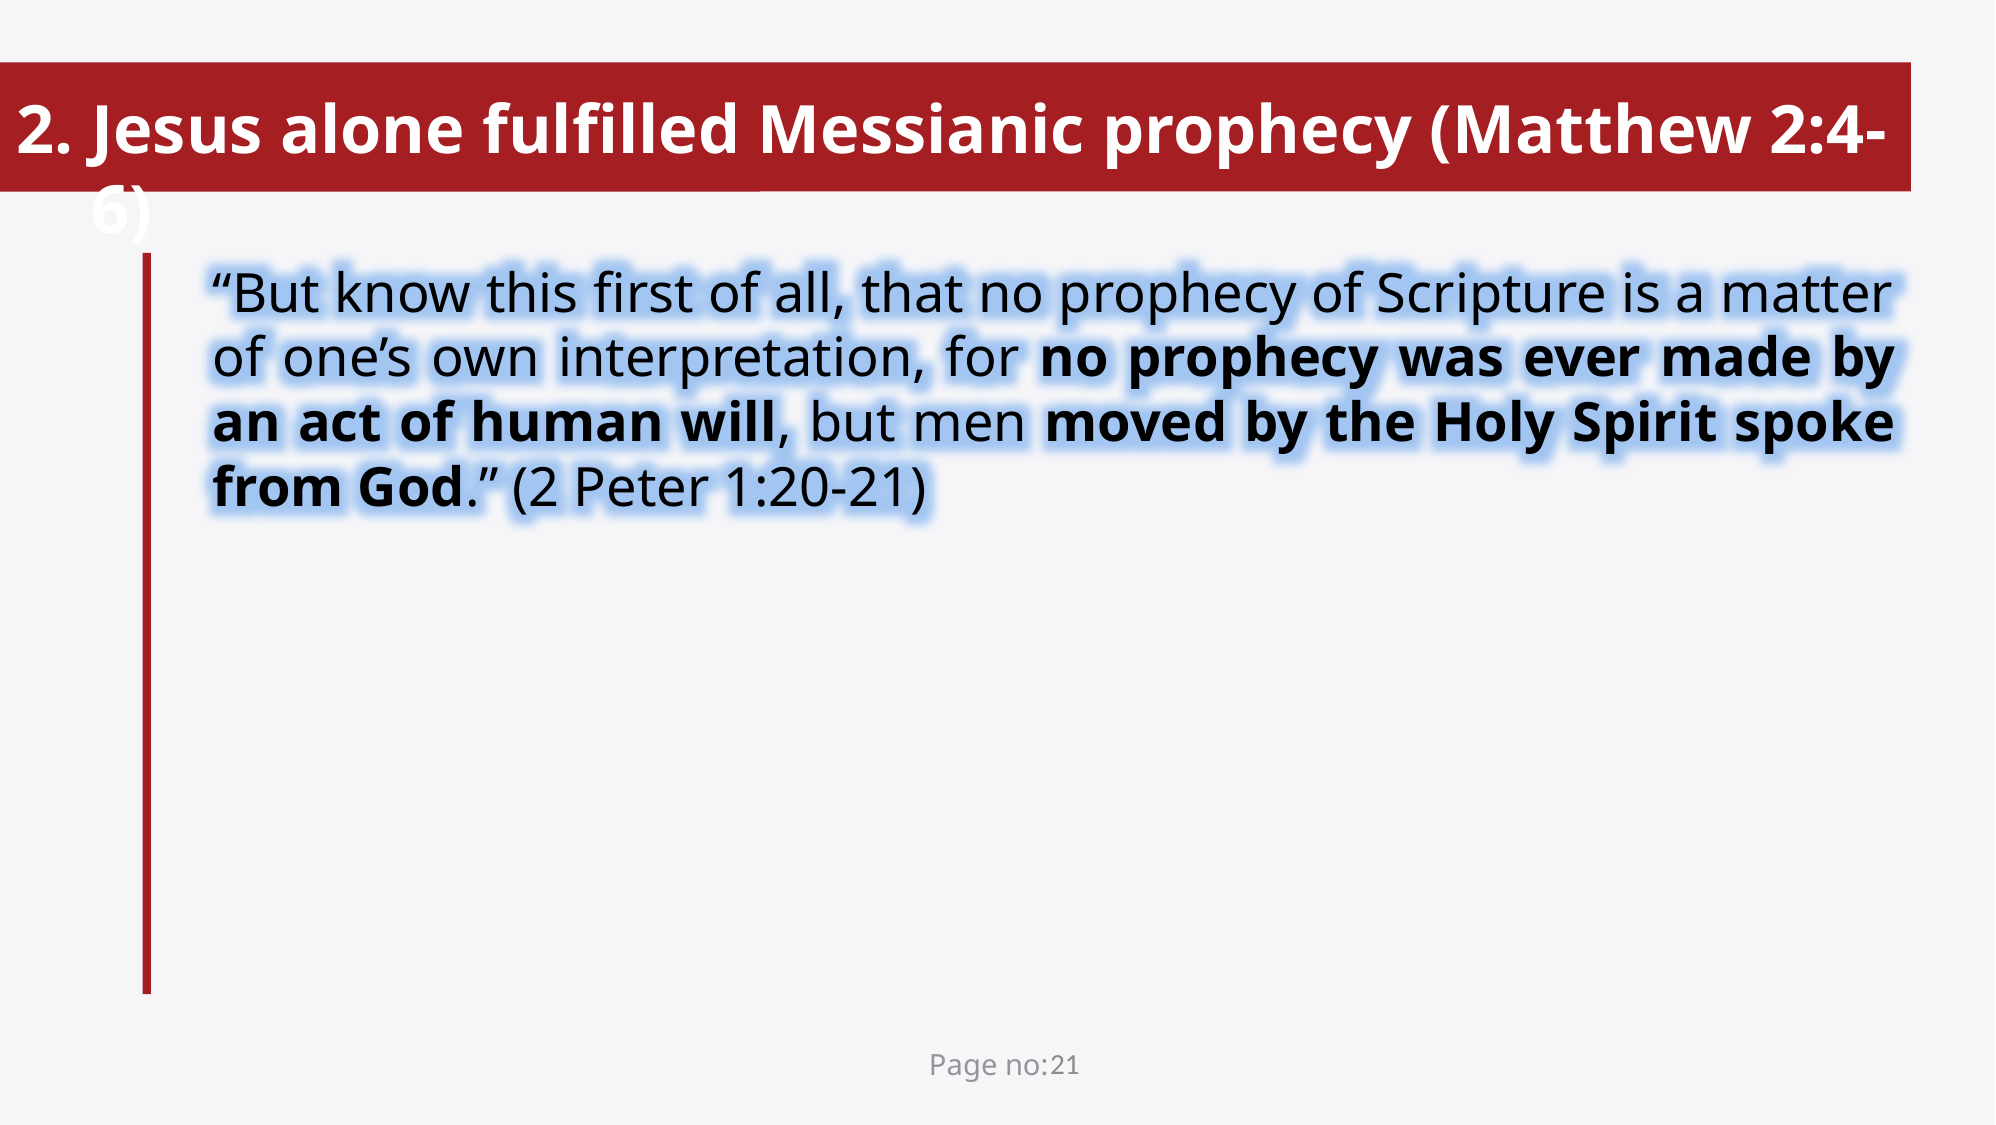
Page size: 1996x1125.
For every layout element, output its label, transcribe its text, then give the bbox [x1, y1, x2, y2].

text_box Jesus alone fulfilled Messianic prophecy (Matthew 2:4-6) [22, 90, 1919, 237]
text_box [19, 97, 1922, 240]
text_box [758, 60, 1008, 86]
text_box “But know this first of all, that no prophecy of Scripture is a matter of one’s own interpretation, for no prophecy was ever made by an act of human will, but men moved by the Holy Spirit spoke from God.” (2 Peter 1:20-21) [198, 252, 1911, 526]
text_box [758, 60, 1913, 93]
